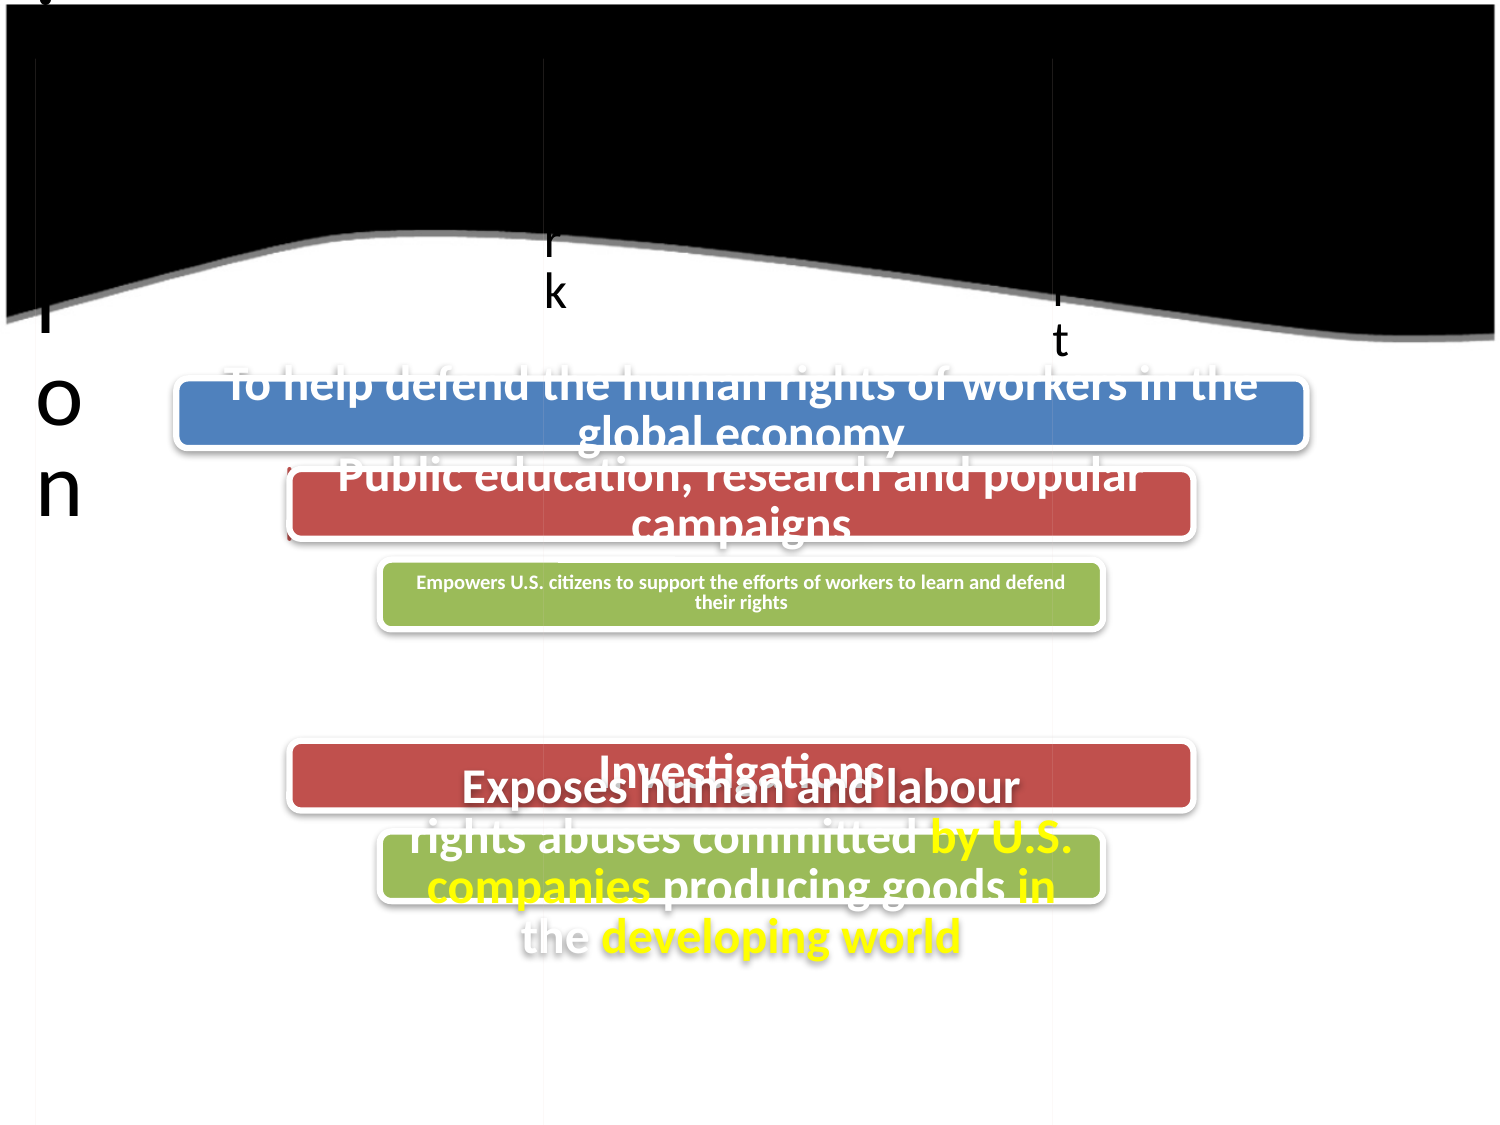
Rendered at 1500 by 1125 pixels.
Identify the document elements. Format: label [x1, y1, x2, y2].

text_box [34, 58, 1477, 1125]
picture [0, 0, 1500, 1125]
